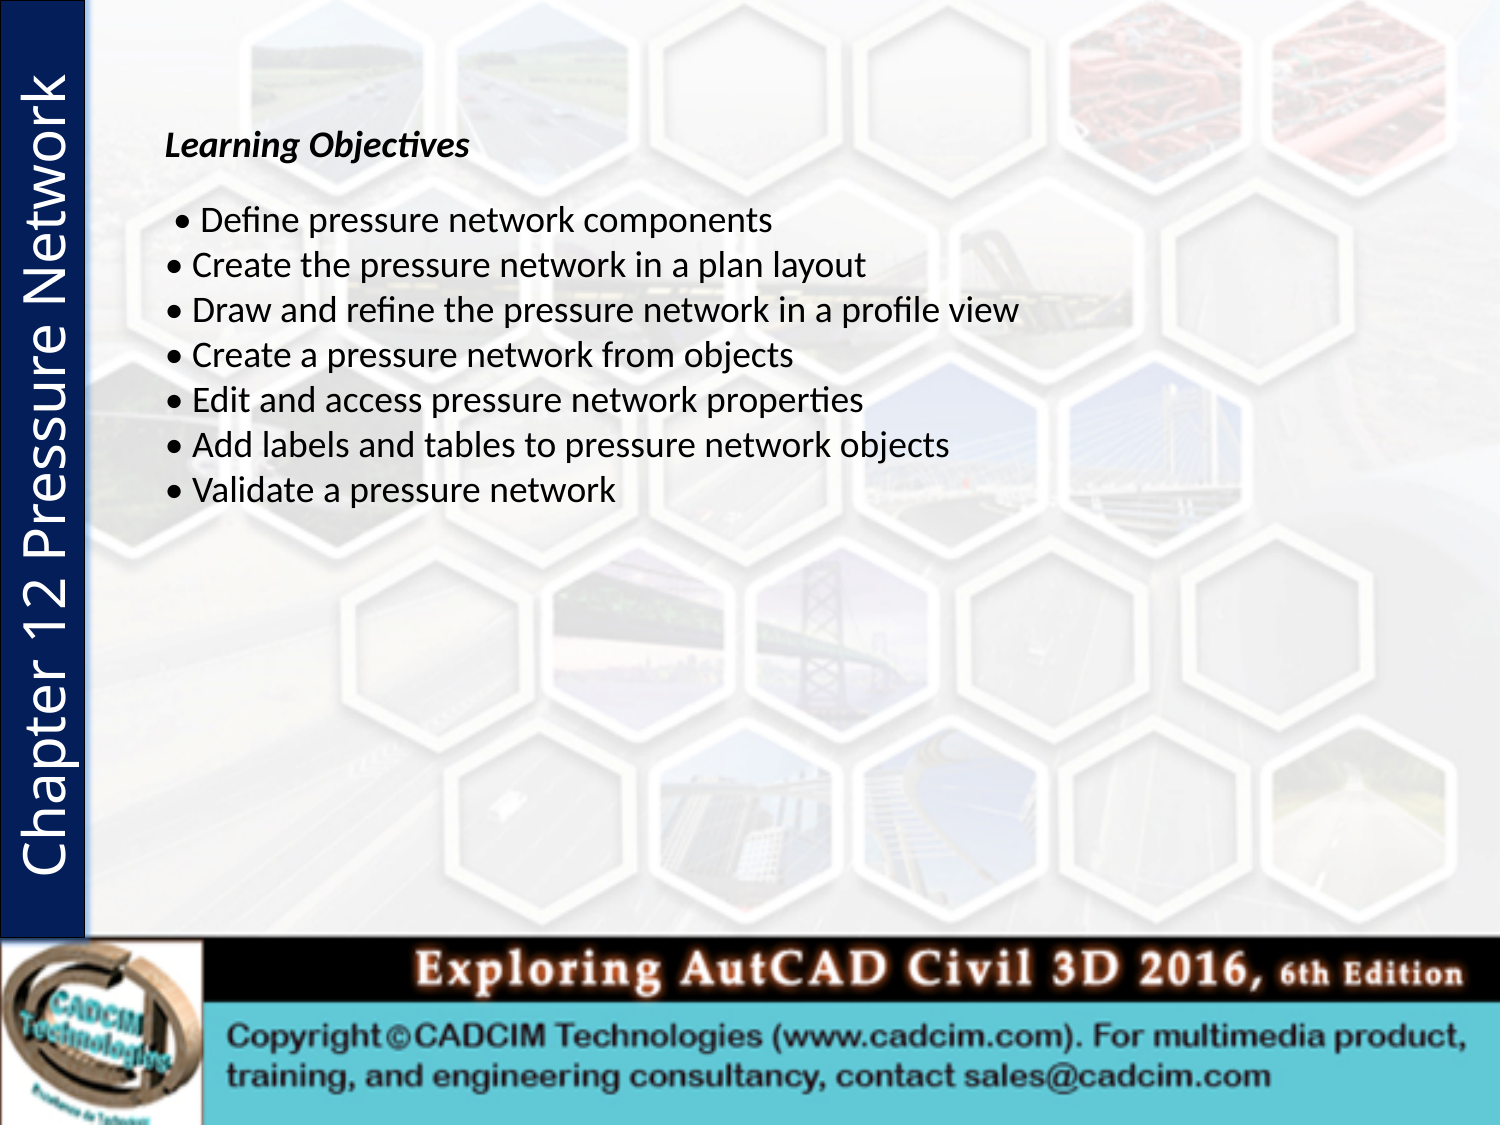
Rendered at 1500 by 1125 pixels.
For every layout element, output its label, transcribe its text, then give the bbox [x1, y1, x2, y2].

picture [0, 0, 1500, 1125]
text_box Learning Objectives [149, 112, 525, 173]
text_box Chapter 12 Pressure Network [0, 0, 85, 938]
text_box • Define pressure network components • Create the pressure network in a plan layout • Draw and refine the pressure network in a profile view • Create a pressure network from objects • Edit and access pressure network properties • Add labels and tables to pressure network objects • Validate a pressure network [150, 187, 1175, 518]
